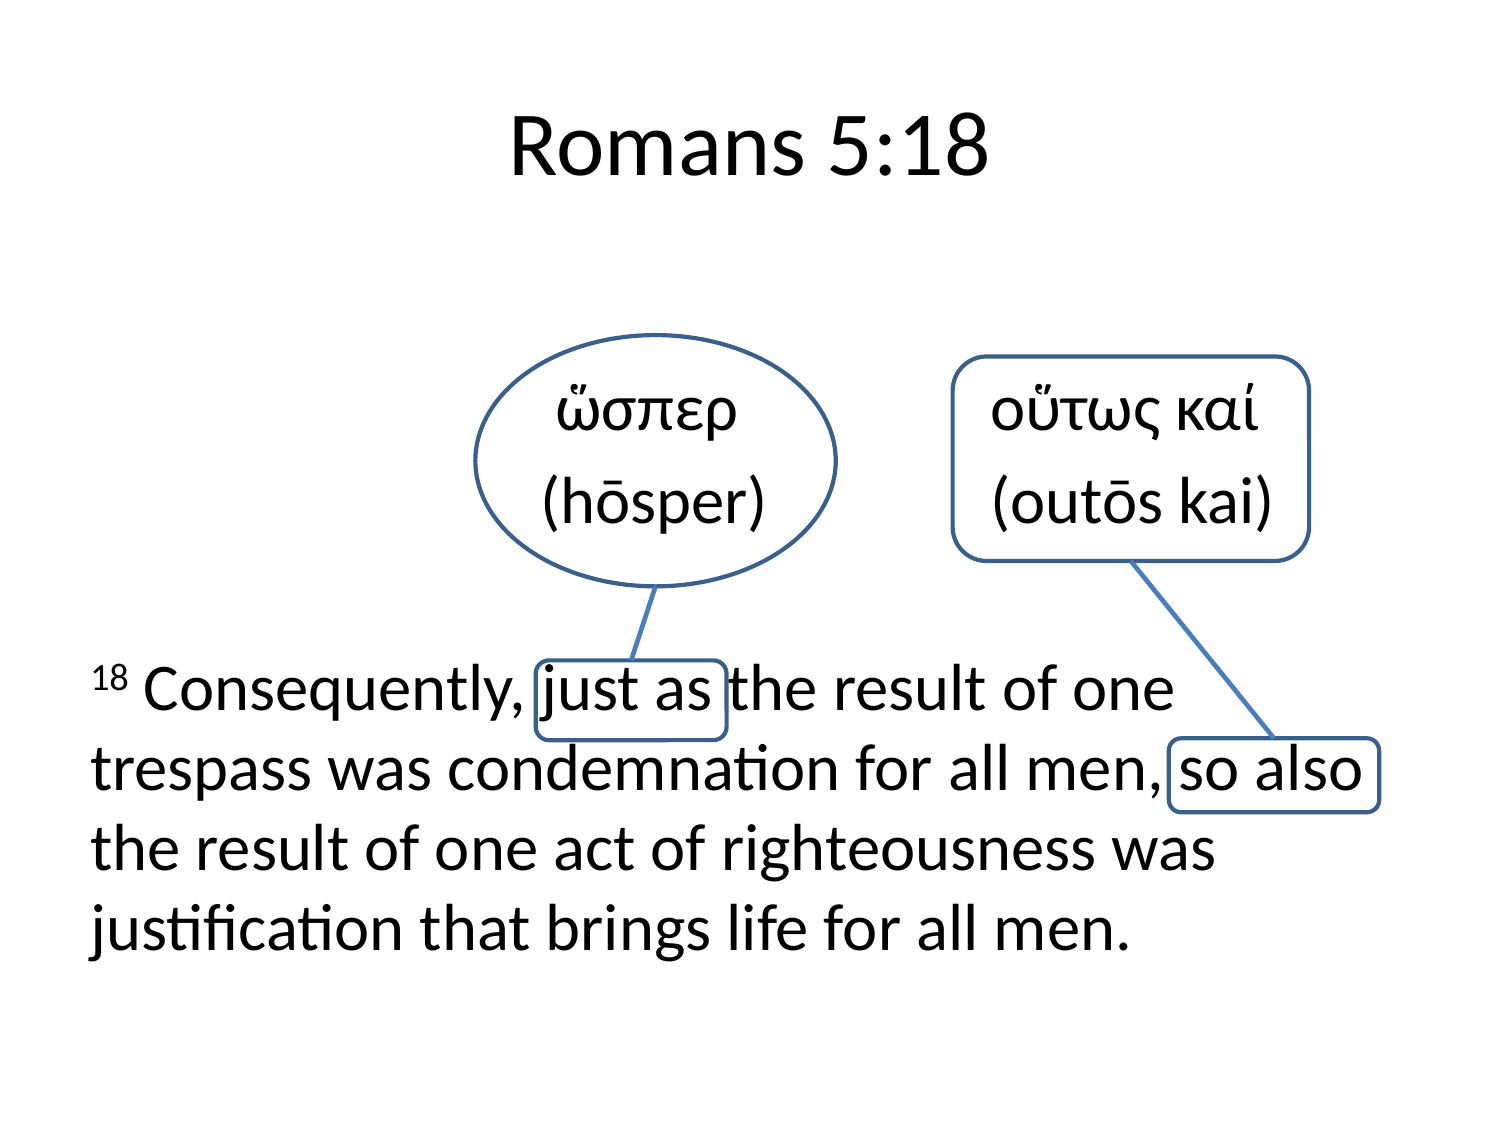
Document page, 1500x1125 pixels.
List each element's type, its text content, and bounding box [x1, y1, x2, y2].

list ὥσπερ οὕτως καί (hōsper) (outōs kai) 18 Consequently, just as the result of one trespass was condemnation for all men, so also the result of one act of righteousness was justification that brings life for all men. [75, 262, 1425, 1005]
text_box [950, 354, 1312, 564]
text_box [1166, 736, 1382, 815]
text_box [533, 658, 729, 743]
text_box [473, 332, 838, 589]
title Romans 5:18 [75, 45, 1425, 233]
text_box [630, 586, 656, 661]
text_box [1130, 560, 1275, 739]
